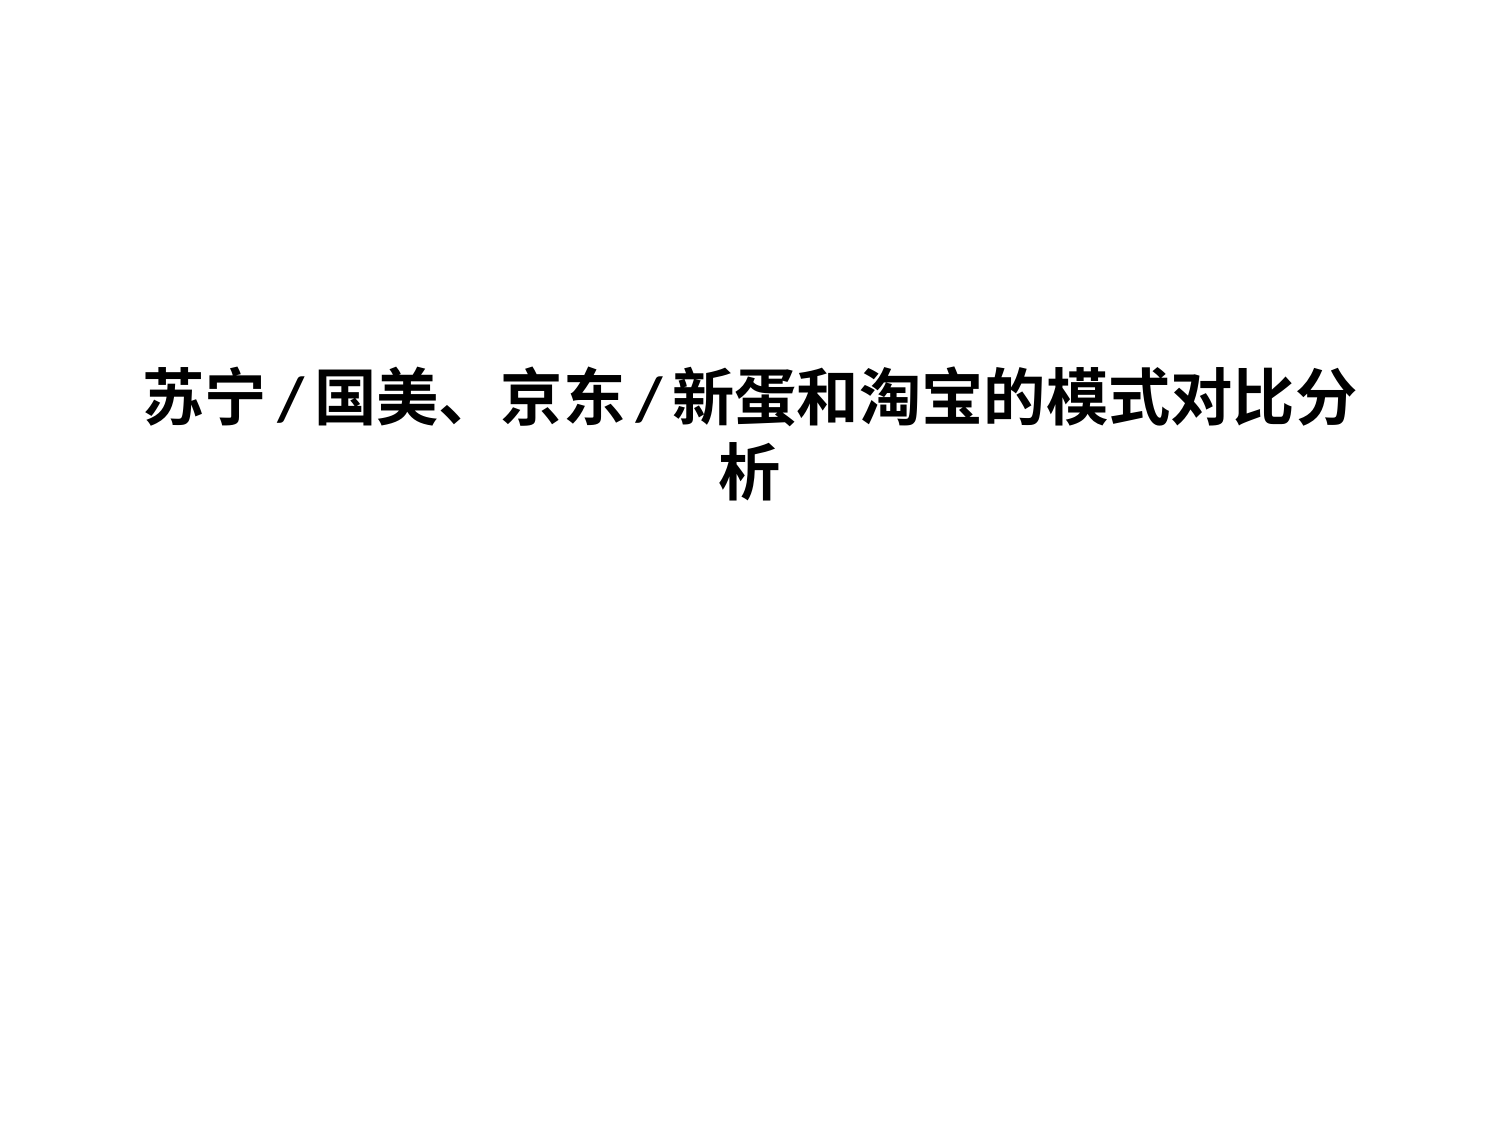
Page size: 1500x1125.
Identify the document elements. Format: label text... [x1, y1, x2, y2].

title 苏宁/国美、京东/新蛋和淘宝的模式对比分析 [112, 349, 1388, 591]
